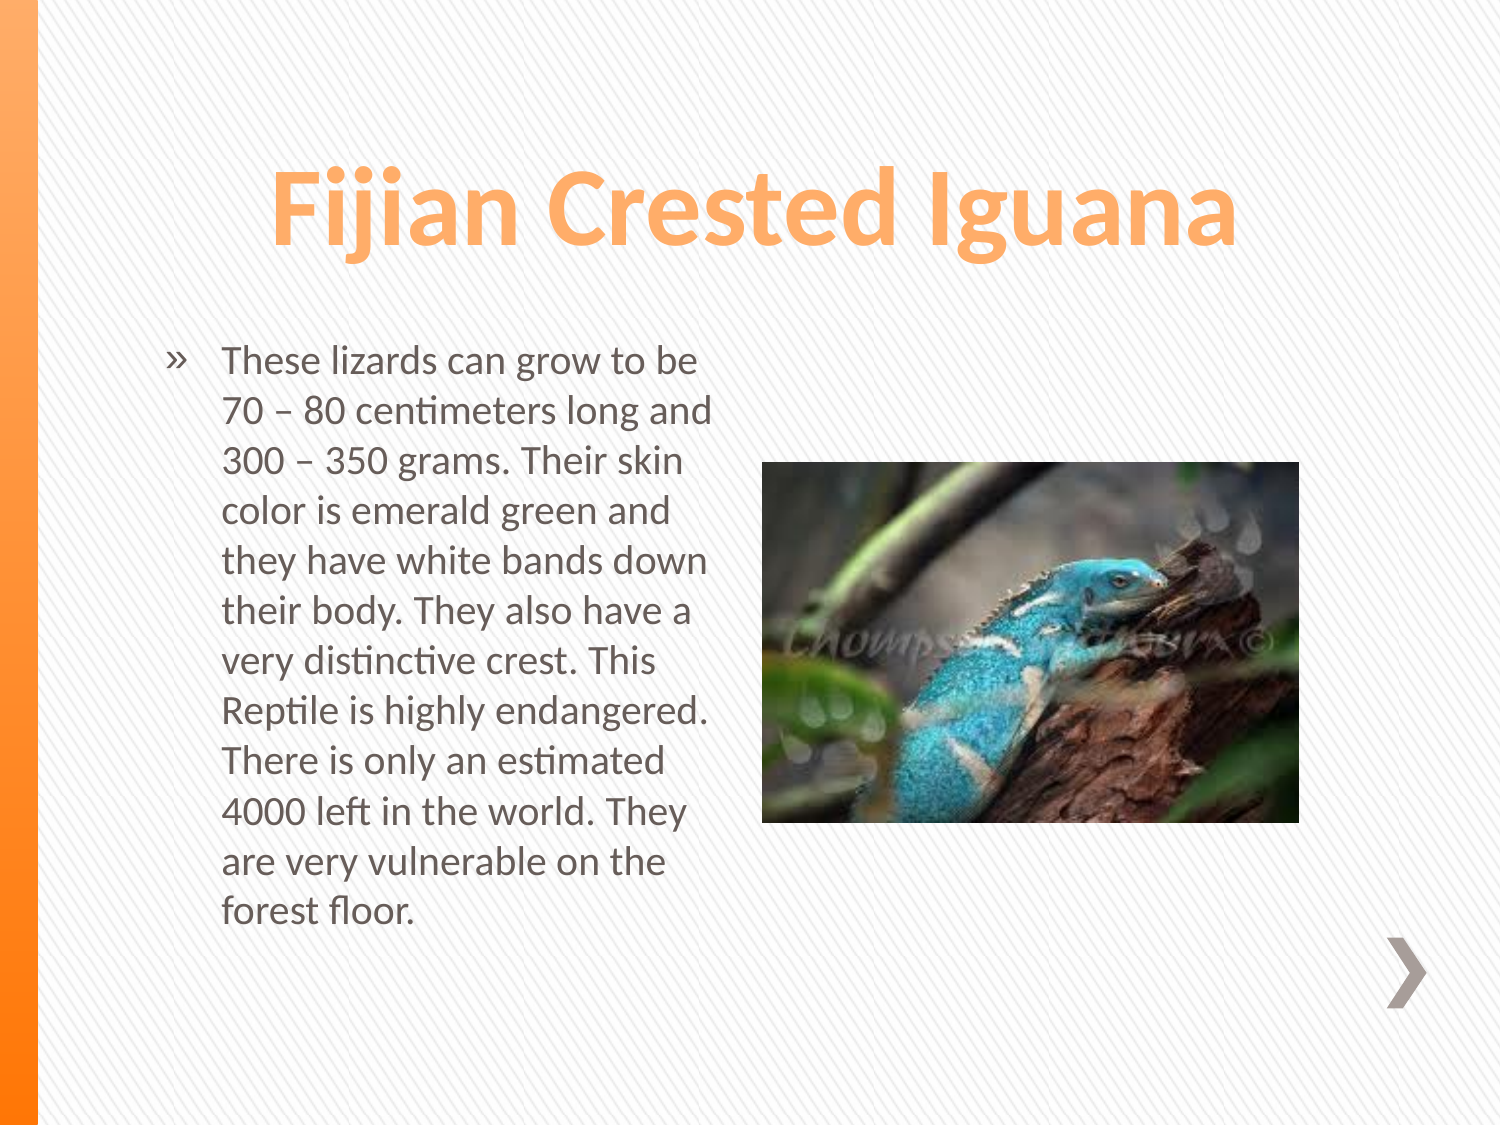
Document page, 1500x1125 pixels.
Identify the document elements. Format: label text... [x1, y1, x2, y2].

picture [762, 462, 1300, 823]
list These lizards can grow to be 70 – 80 centimeters long and 300 – 350 grams. Their skin color is emerald green and they have white bands down their body. They also have a very distinctive crest. This Reptile is highly endangered. There is only an estimated 4000 left in the world. They are very vulnerable on the forest floor. [150, 324, 763, 1050]
title Fijian Crested Iguana [162, 87, 1350, 275]
